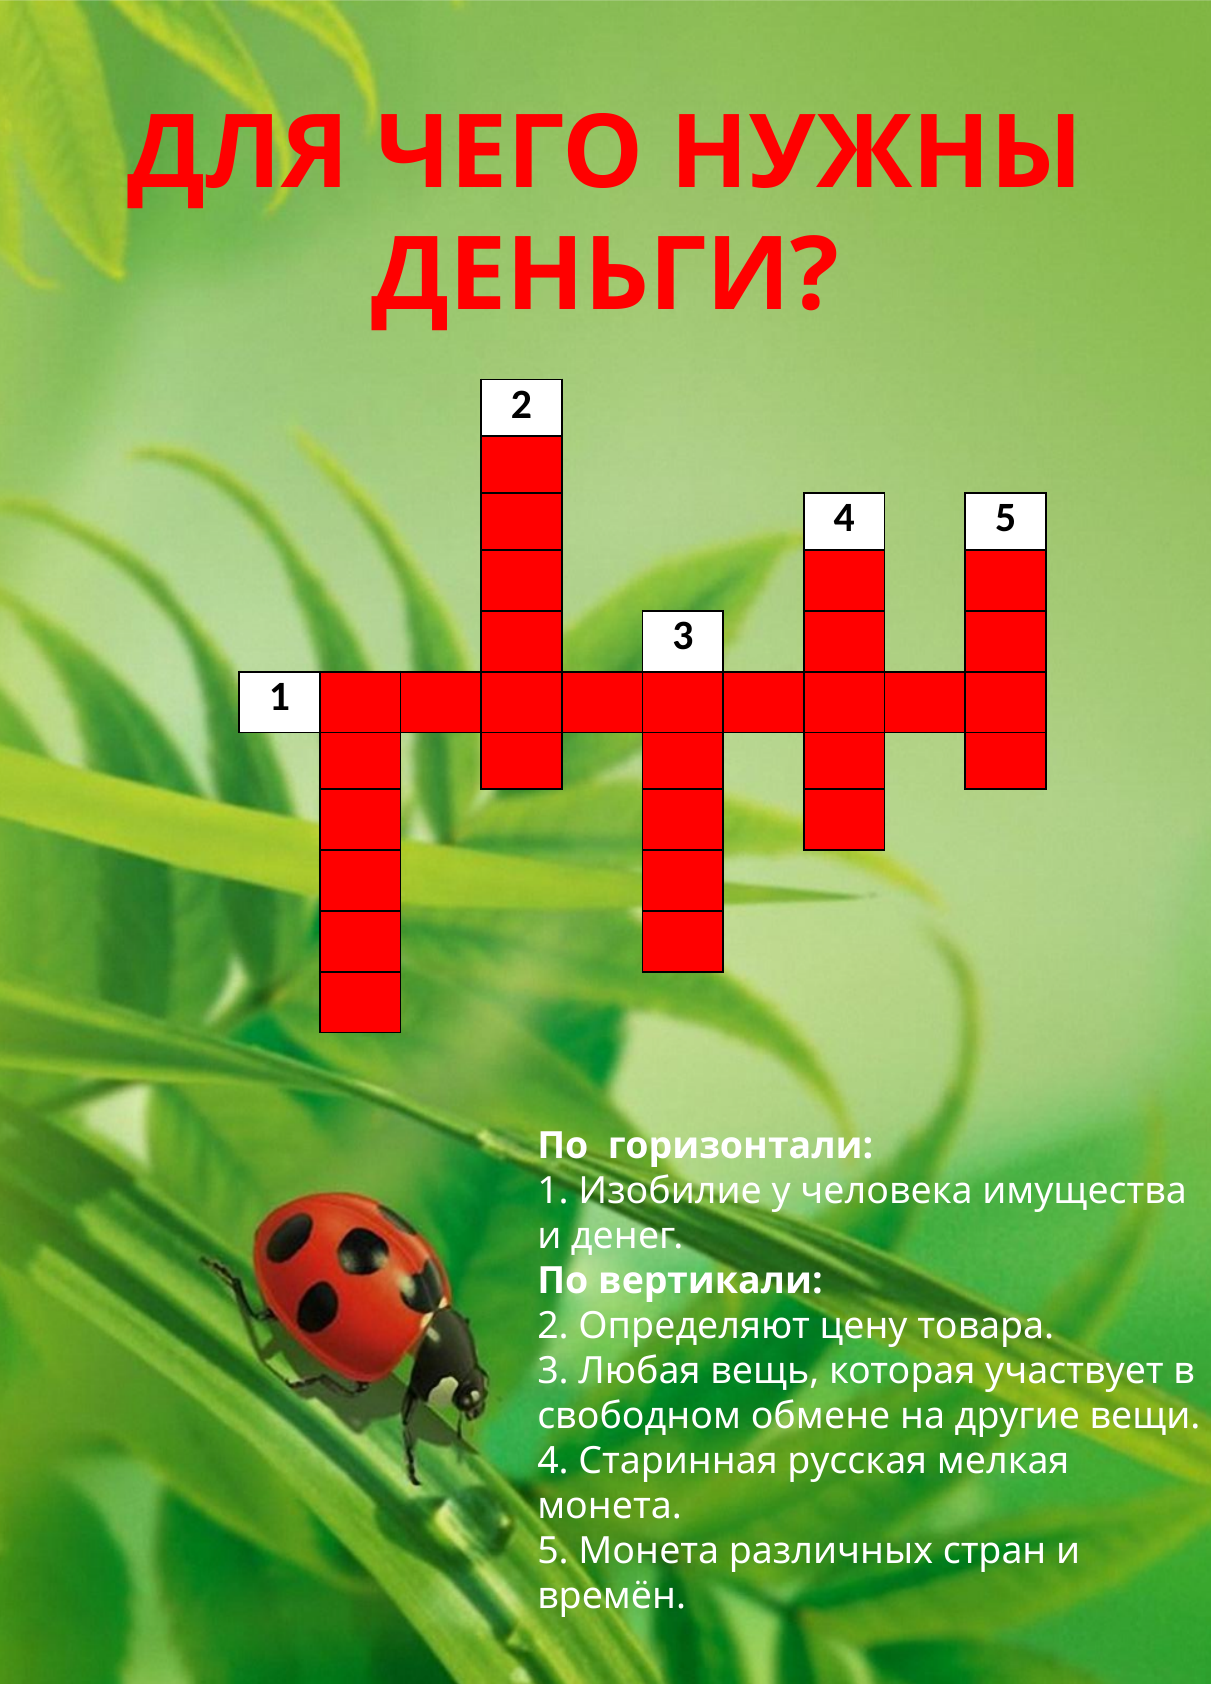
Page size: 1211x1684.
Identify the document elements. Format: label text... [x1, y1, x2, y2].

title ДЛЯ ЧЕГО НУЖНЫ ДЕНЬГИ? [60, 67, 1151, 228]
picture [0, 1, 1211, 1684]
text_box По горизонтали: 1. Изобилие у человека имущества и денег. По вертикали: 2. Определяют цену товара. 3. Любая вещь, которая участвует в свободном обмене на другие вещи. 4. Старинная русская мелкая монета. 5. Монета различных стран и времён. [522, 1462, 1211, 1624]
